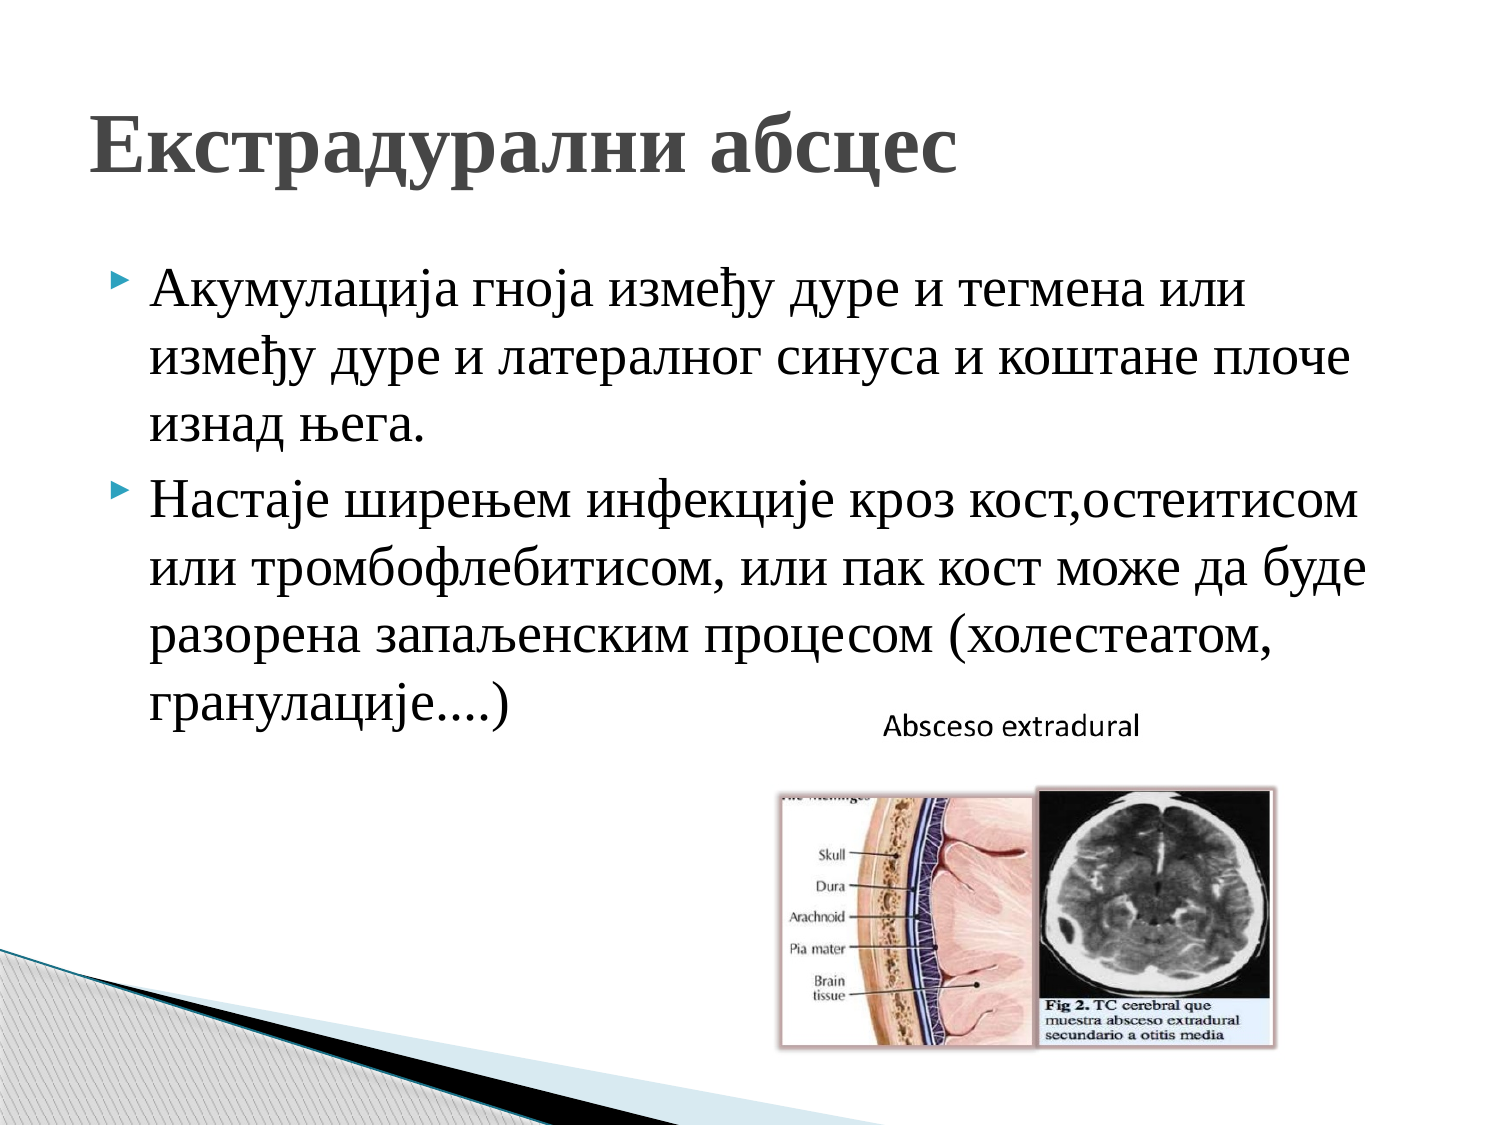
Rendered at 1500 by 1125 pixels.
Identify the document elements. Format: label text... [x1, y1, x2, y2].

list Акумулација гноја између дуре и тегмена или између дуре и латералног синуса и коштане плоче изнад њега. Настаје ширењем инфекције кроз кост,остеитисом или тромбофлебитисом, или пак кост може да буде разорена запаљенским процесом (холестеатом, гранулације....) [75, 243, 1425, 986]
title Екстрадурални абсцес [75, 45, 1425, 233]
picture [737, 674, 1285, 1087]
